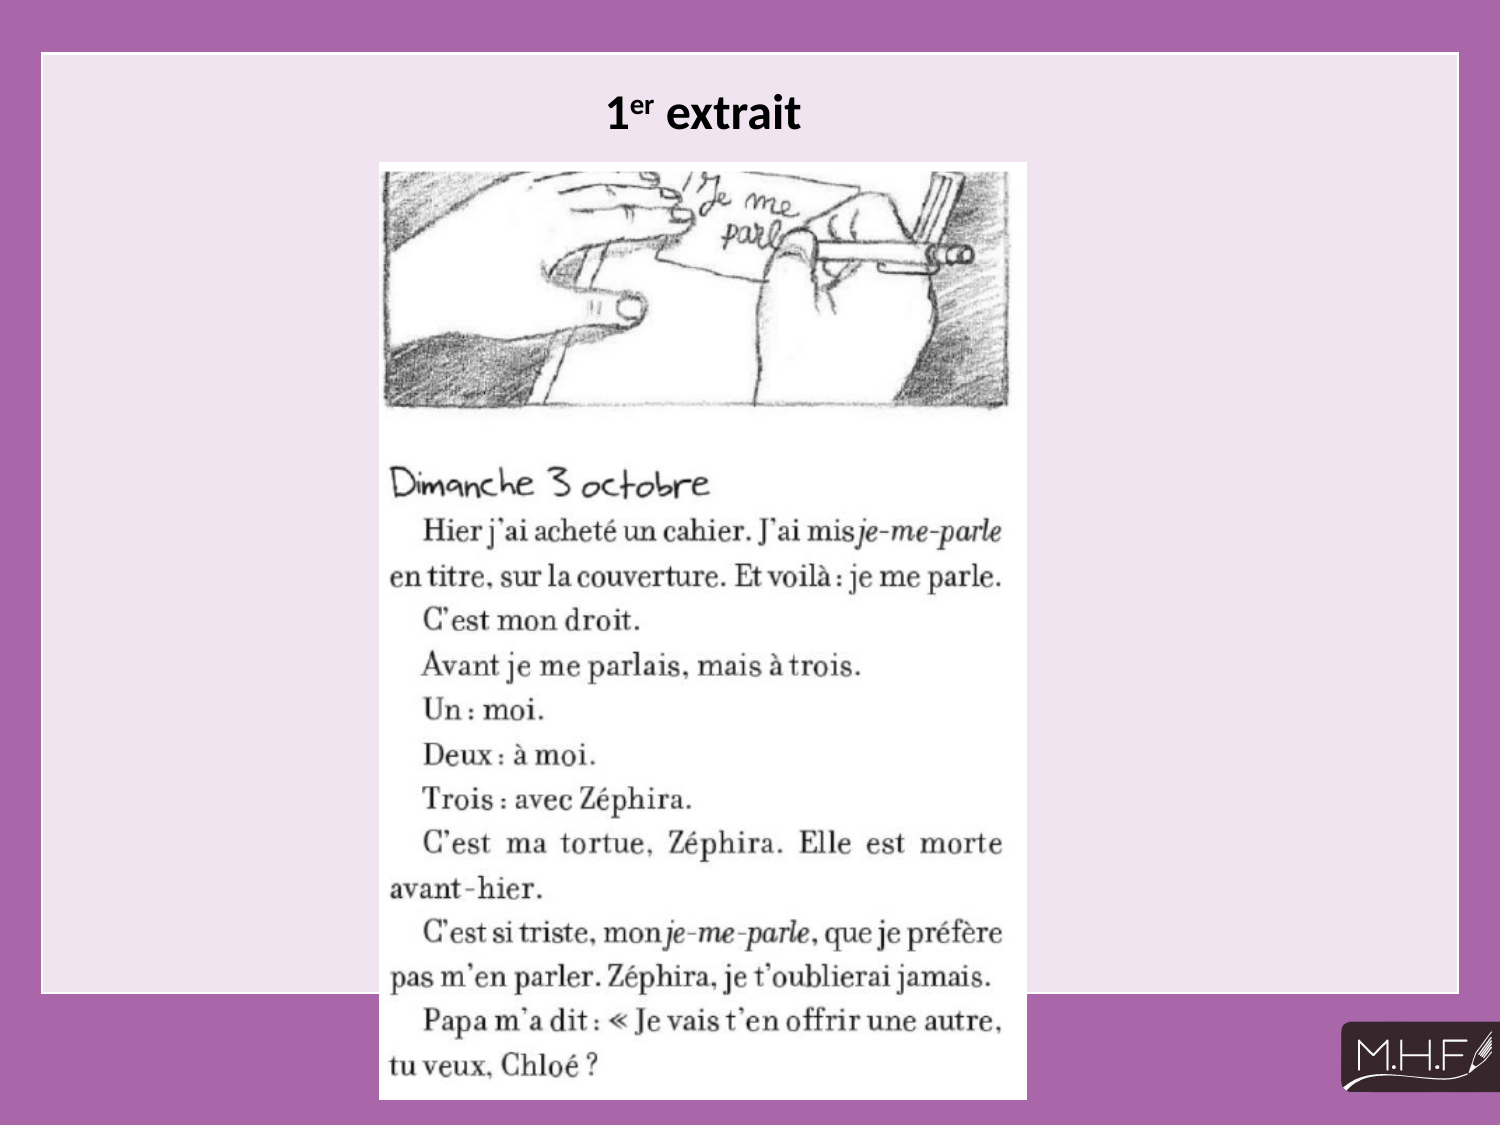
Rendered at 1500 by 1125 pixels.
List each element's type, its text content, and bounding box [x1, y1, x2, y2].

picture [379, 162, 1027, 1100]
picture [1331, 1010, 1500, 1100]
text_box 1er extrait [269, 71, 1137, 147]
